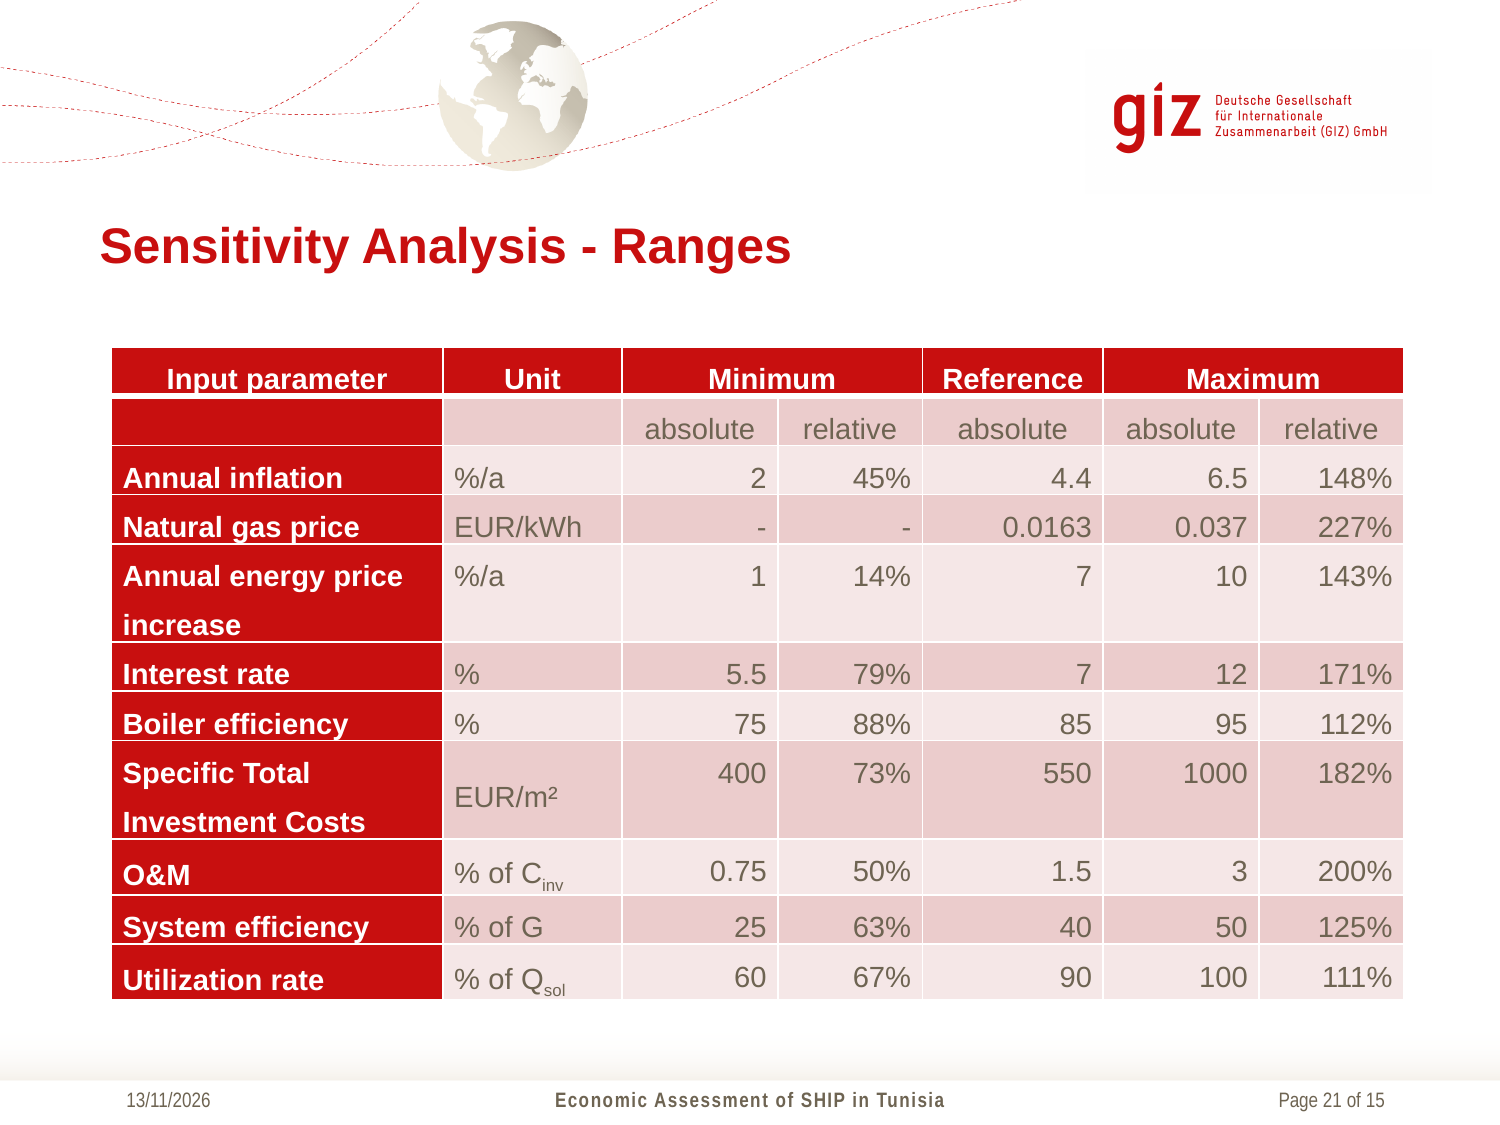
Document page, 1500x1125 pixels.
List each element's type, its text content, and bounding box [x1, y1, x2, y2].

table_cell Boiler efficiency [112, 692, 442, 740]
table_cell 0.75 [623, 840, 777, 894]
table_cell 14% [779, 545, 922, 641]
table_cell %/a [444, 545, 621, 641]
table_cell 4.4 [923, 446, 1102, 494]
picture [0, 959, 1500, 1081]
table_cell Natural gas price [112, 495, 442, 543]
table_cell relative [1260, 399, 1403, 445]
table_cell [444, 399, 621, 445]
table_cell System efficiency [112, 896, 442, 943]
table_cell % of Qsol [444, 945, 621, 999]
table_cell 79% [779, 643, 922, 690]
table_cell - [779, 495, 922, 543]
table_cell Interest rate [112, 643, 442, 690]
table_cell 75 [623, 692, 777, 740]
table_cell relative [779, 399, 922, 445]
table_cell 111% [1260, 945, 1403, 999]
text_box Sensitivity Analysis - Ranges [84, 205, 1361, 308]
table_header Unit [444, 348, 621, 393]
table_cell 10 [1104, 545, 1258, 641]
table_cell % of G [444, 896, 621, 943]
table_cell 182% [1260, 741, 1403, 838]
table_cell Annual energy price increase [112, 545, 442, 641]
table_cell Specific Total Investment Costs [112, 741, 442, 838]
table_cell % of Cinv [444, 840, 621, 894]
table_cell 100 [1104, 945, 1258, 999]
table_cell 0.0163 [923, 495, 1102, 543]
table_cell 5.5 [623, 643, 777, 690]
table_cell 400 [623, 741, 777, 838]
picture [0, 0, 1500, 194]
table_cell 73% [779, 741, 922, 838]
table_cell 3 [1104, 840, 1258, 894]
table_cell 45% [779, 446, 922, 494]
table_header Input parameter [112, 348, 442, 393]
table_cell 143% [1260, 545, 1403, 641]
table_cell EUR/m² [444, 741, 621, 838]
table_cell 148% [1260, 446, 1403, 494]
table_cell 90 [923, 945, 1102, 999]
table_cell 63% [779, 896, 922, 943]
table_cell 125% [1260, 896, 1403, 943]
table_cell 0.037 [1104, 495, 1258, 543]
table_header Maximum [1104, 348, 1403, 393]
table_cell 227% [1260, 495, 1403, 543]
table_cell 12 [1104, 643, 1258, 690]
table_cell 6.5 [1104, 446, 1258, 494]
table_cell % [444, 643, 621, 690]
table_cell 7 [923, 545, 1102, 641]
table_cell 67% [779, 945, 922, 999]
table_header Minimum [623, 348, 922, 393]
table_cell 1 [623, 545, 777, 641]
table_cell 88% [779, 692, 922, 740]
table_cell 95 [1104, 692, 1258, 740]
table_cell [112, 399, 442, 445]
table_cell O&M [112, 840, 442, 894]
table_cell 1000 [1104, 741, 1258, 838]
footer Economic Assessment of SHIP in Tunisia [469, 1079, 1031, 1121]
table_cell 171% [1260, 643, 1403, 690]
table_cell 1.5 [923, 840, 1102, 894]
table_cell 85 [923, 692, 1102, 740]
table_cell absolute [923, 399, 1102, 445]
table_cell 50% [779, 840, 922, 894]
table_cell Utilization rate [112, 945, 442, 999]
table_cell 200% [1260, 840, 1403, 894]
table_cell %/a [444, 446, 621, 494]
table_cell 2 [623, 446, 777, 494]
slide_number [111, 1079, 325, 1121]
table_header Reference [923, 348, 1102, 393]
table_cell 50 [1104, 896, 1258, 943]
table_cell - [623, 495, 777, 543]
table_cell Annual inflation [112, 446, 442, 494]
table_cell 7 [923, 643, 1102, 690]
table_cell 550 [923, 741, 1102, 838]
table_cell % [444, 692, 621, 740]
table_cell 40 [923, 896, 1102, 943]
table_cell absolute [623, 399, 777, 445]
table_cell 112% [1260, 692, 1403, 740]
table_cell 60 [623, 945, 777, 999]
table_cell 25 [623, 896, 777, 943]
table_cell absolute [1104, 399, 1258, 445]
table_cell EUR/kWh [444, 495, 621, 543]
